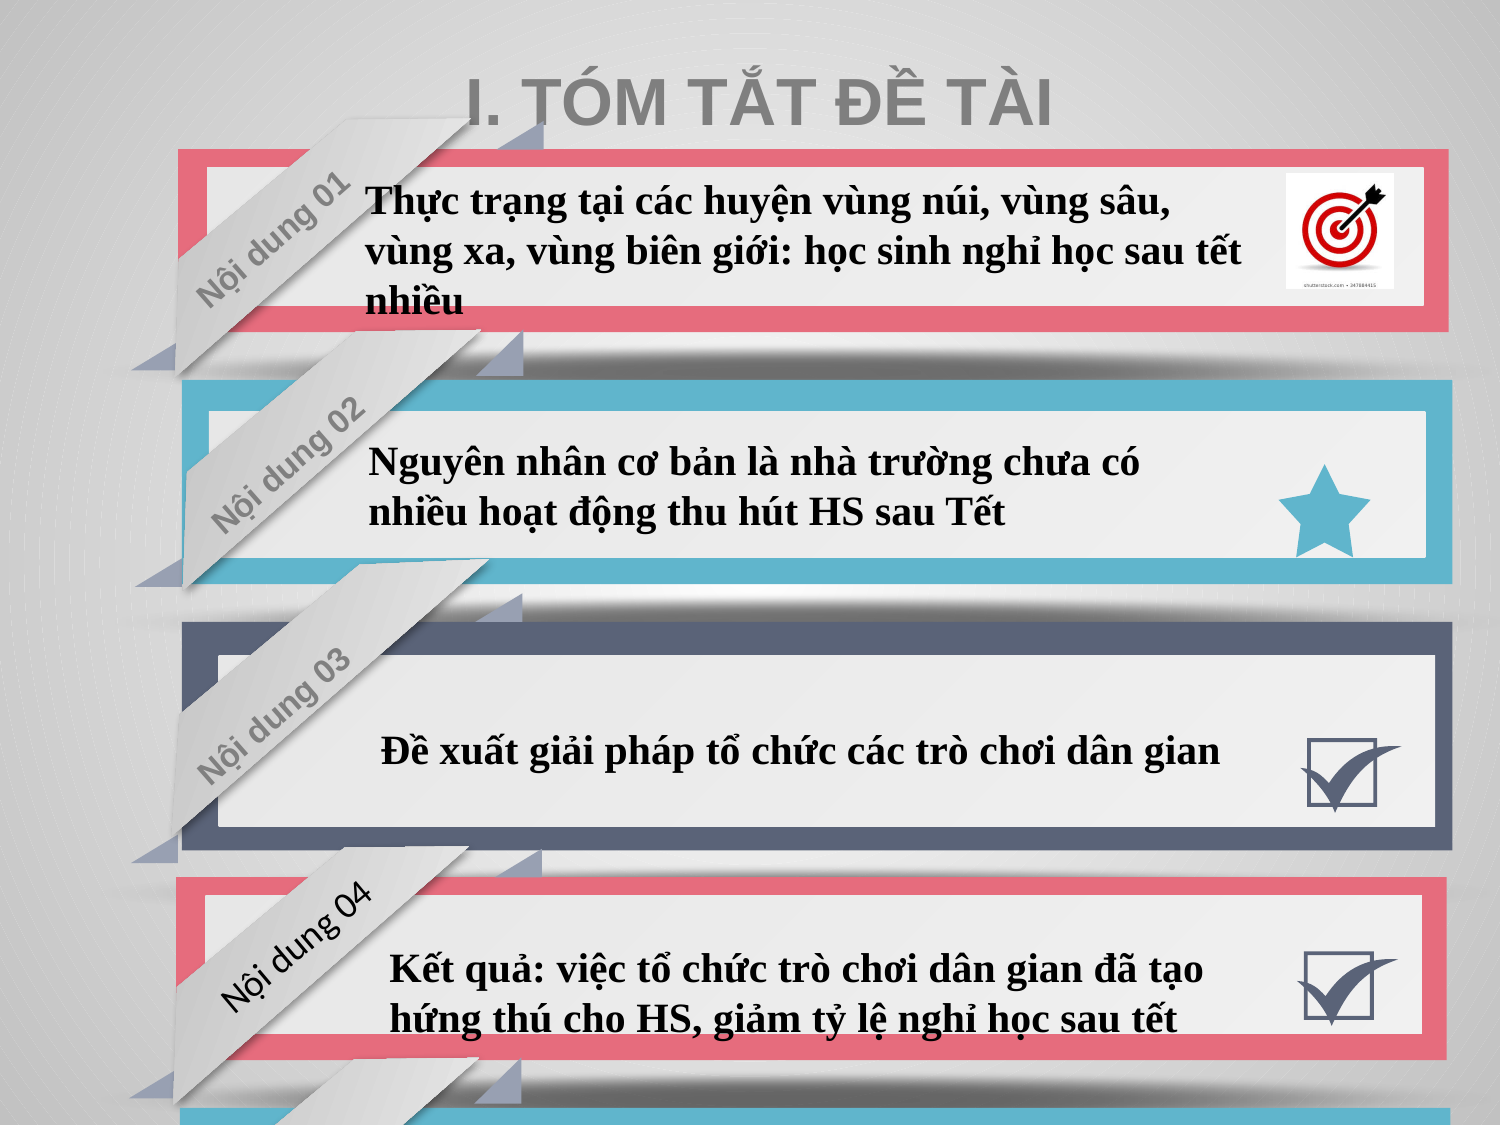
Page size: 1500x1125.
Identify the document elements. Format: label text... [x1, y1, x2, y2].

picture [1286, 173, 1394, 289]
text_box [1300, 737, 1402, 814]
text_box I. TÓM TẮT ĐỀ TÀI [451, 50, 1070, 119]
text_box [46, 120, 1500, 847]
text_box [1296, 951, 1399, 1027]
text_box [44, 848, 1500, 1125]
